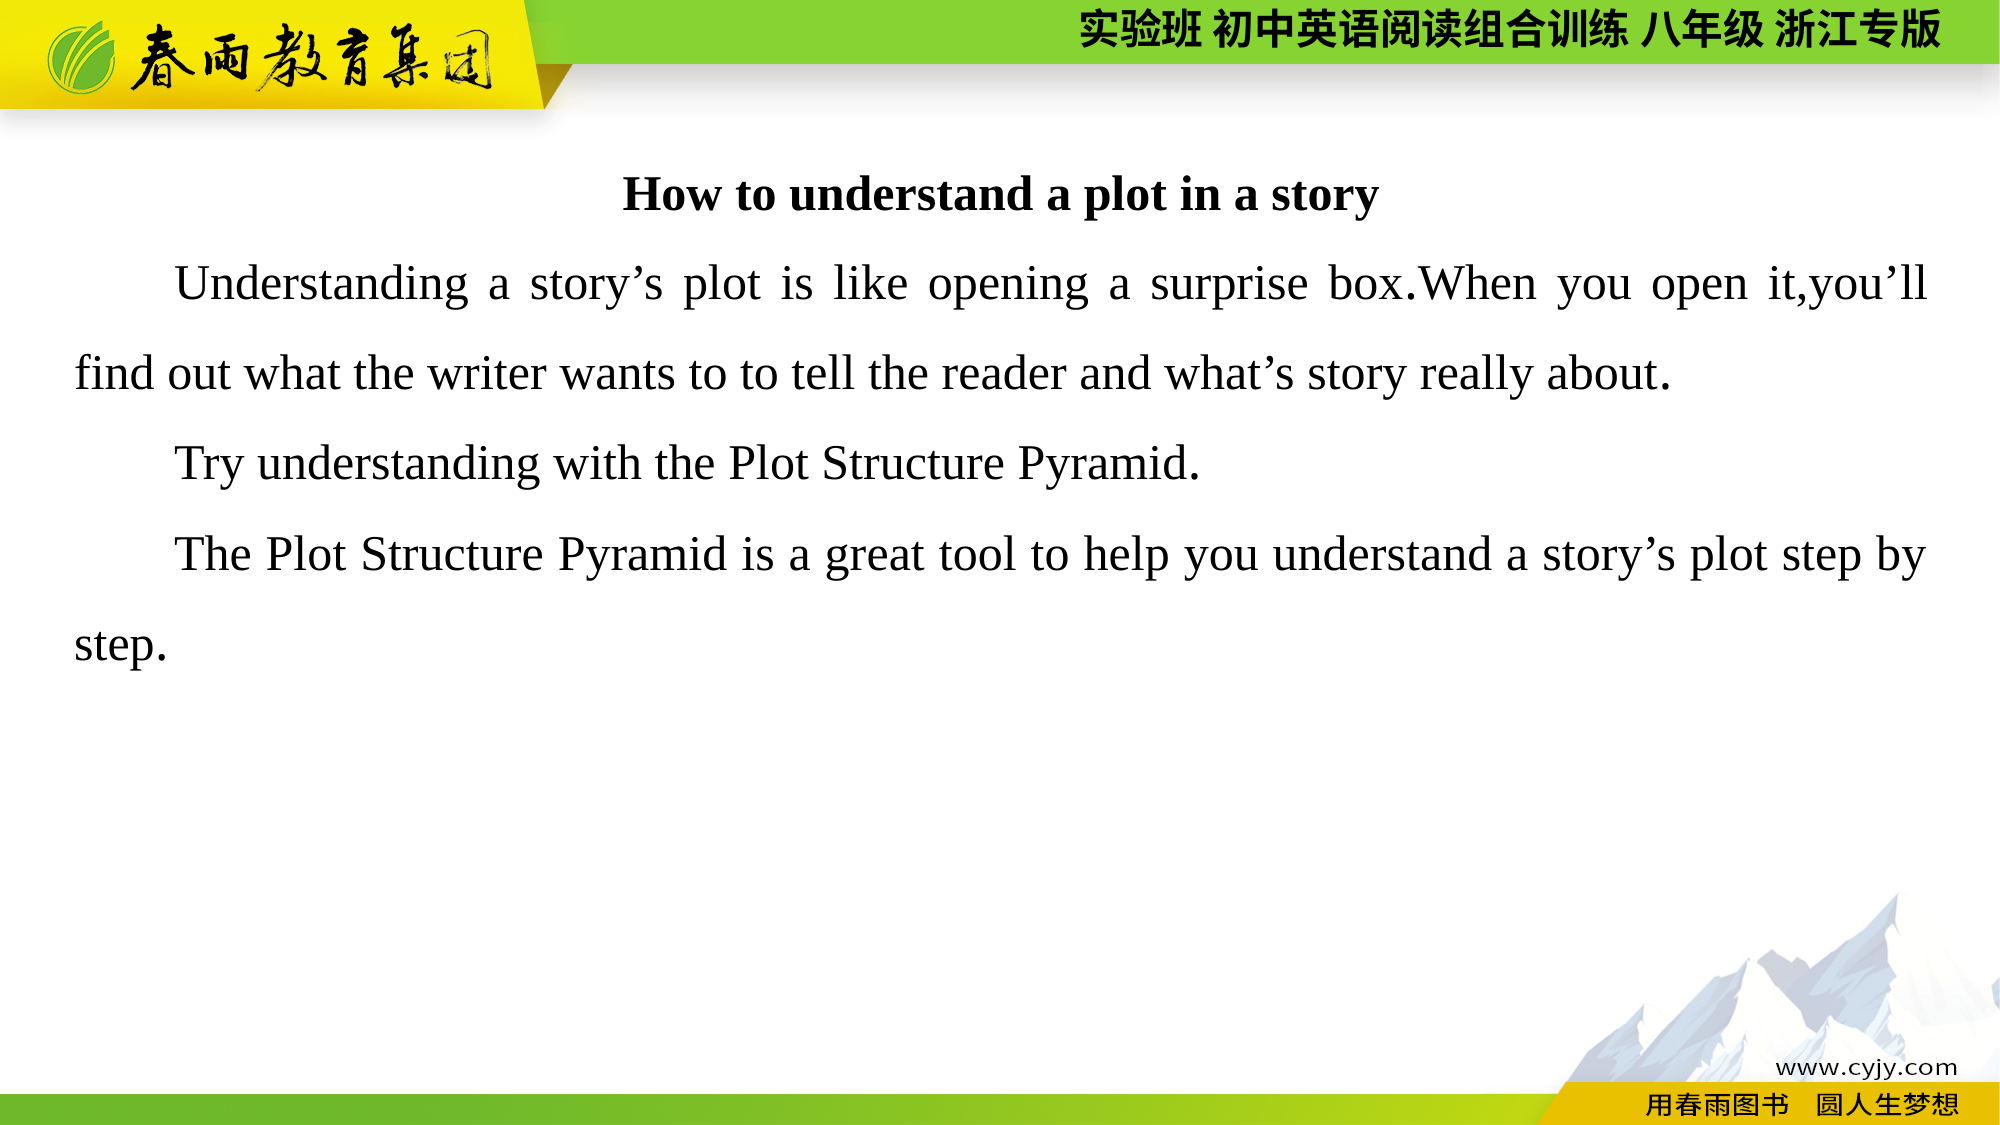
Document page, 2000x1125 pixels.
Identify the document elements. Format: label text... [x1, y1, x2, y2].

picture [0, 0, 2000, 1125]
list How to understand a plot in a story Understanding a story’s plot is like opening a surprise box.When you open it,you’ll find out what the writer wants to to tell the reader and what’s story really about. Try understanding with the Plot Structure Pyramid. The Plot Structure Pyramid is a great tool to help you understand a story’s plot step by step. [59, 122, 1944, 683]
